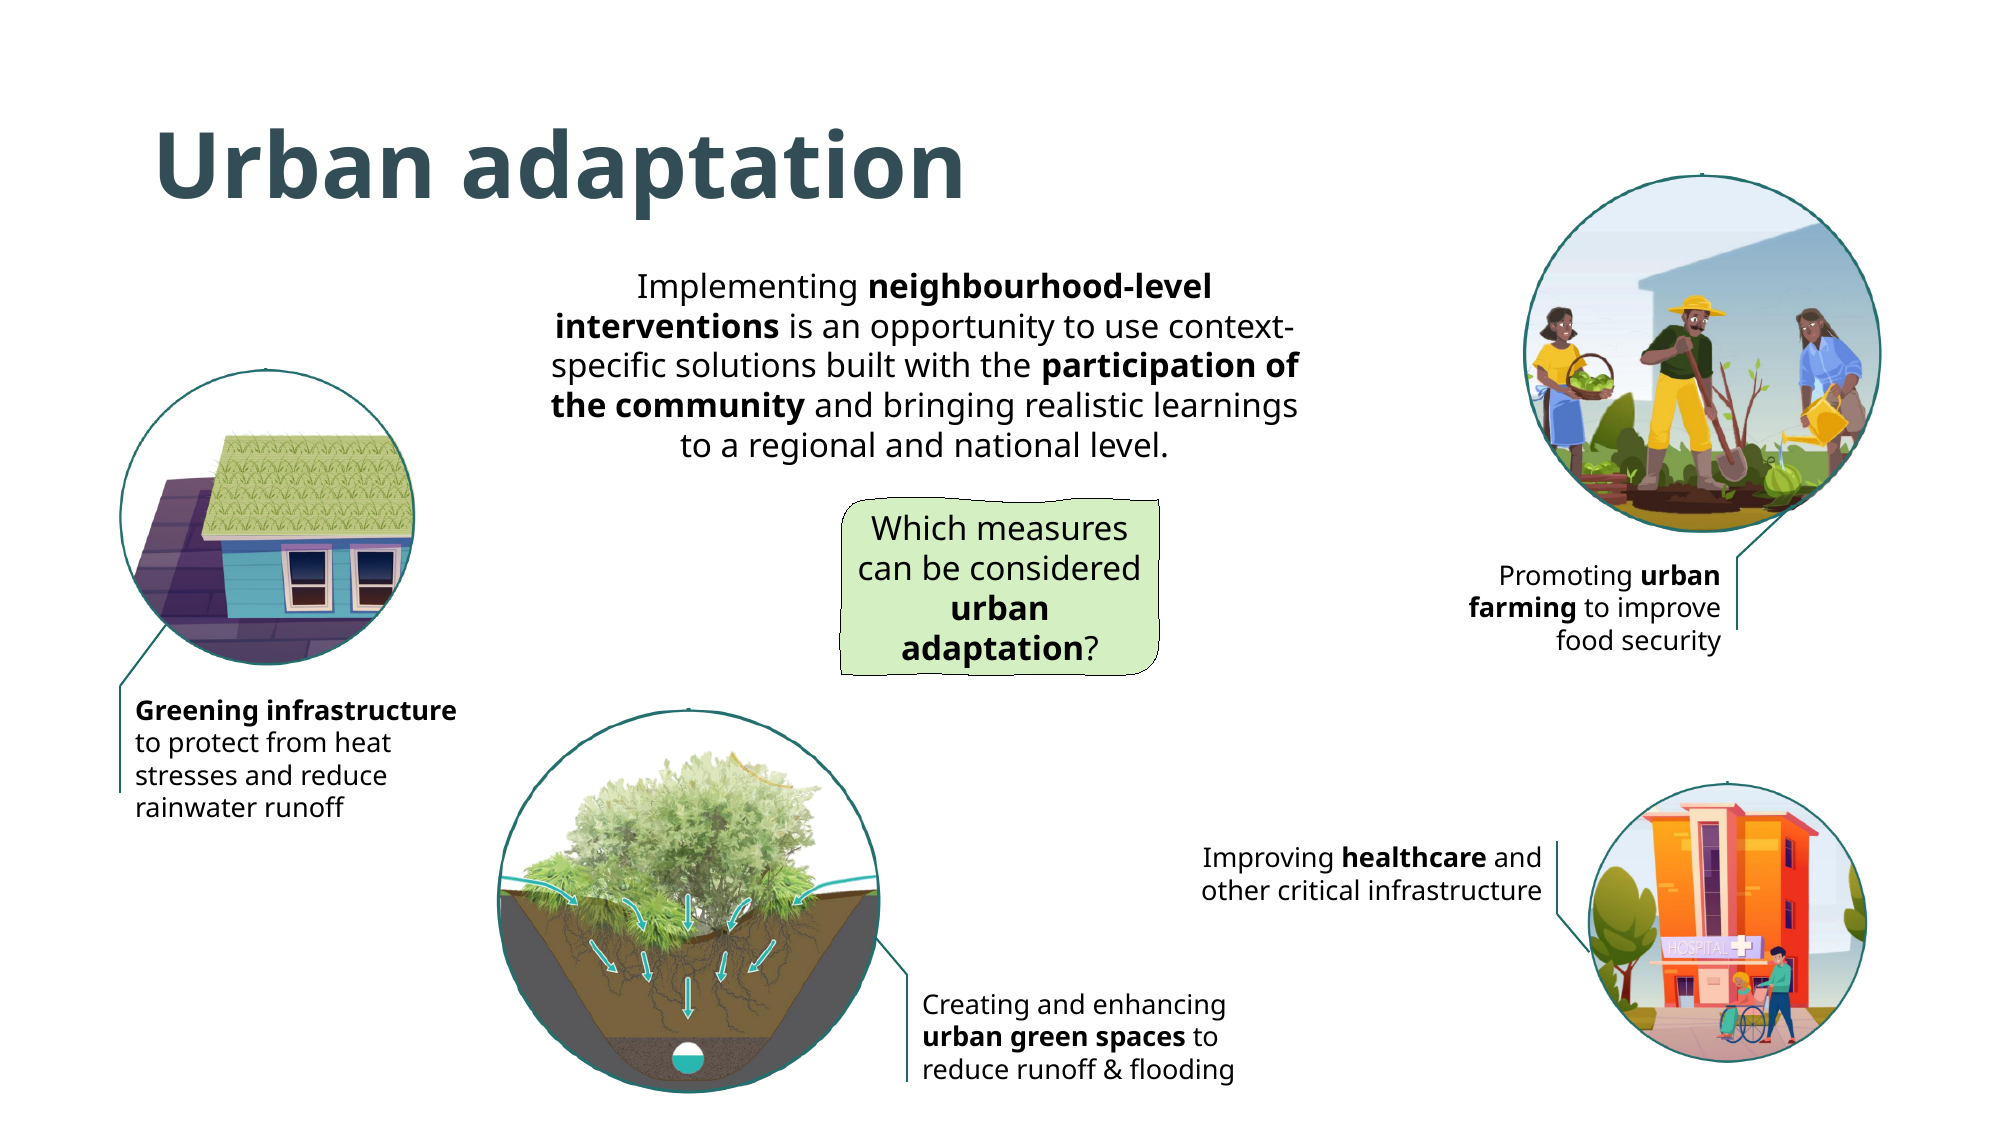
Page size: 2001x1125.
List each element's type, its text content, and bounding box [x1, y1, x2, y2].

text_box Implementing neighbourhood-level interventions is an opportunity to use context-specific solutions built with the participation of the community and bringing realistic learnings to a regional and national level. [523, 254, 1327, 477]
text_box Which measures can be considered urban adaptation? [839, 497, 1160, 676]
title Urban adaptation [137, 59, 1863, 278]
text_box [1165, 781, 1880, 1066]
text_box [1391, 172, 1895, 632]
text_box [105, 368, 477, 800]
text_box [495, 708, 1264, 1098]
